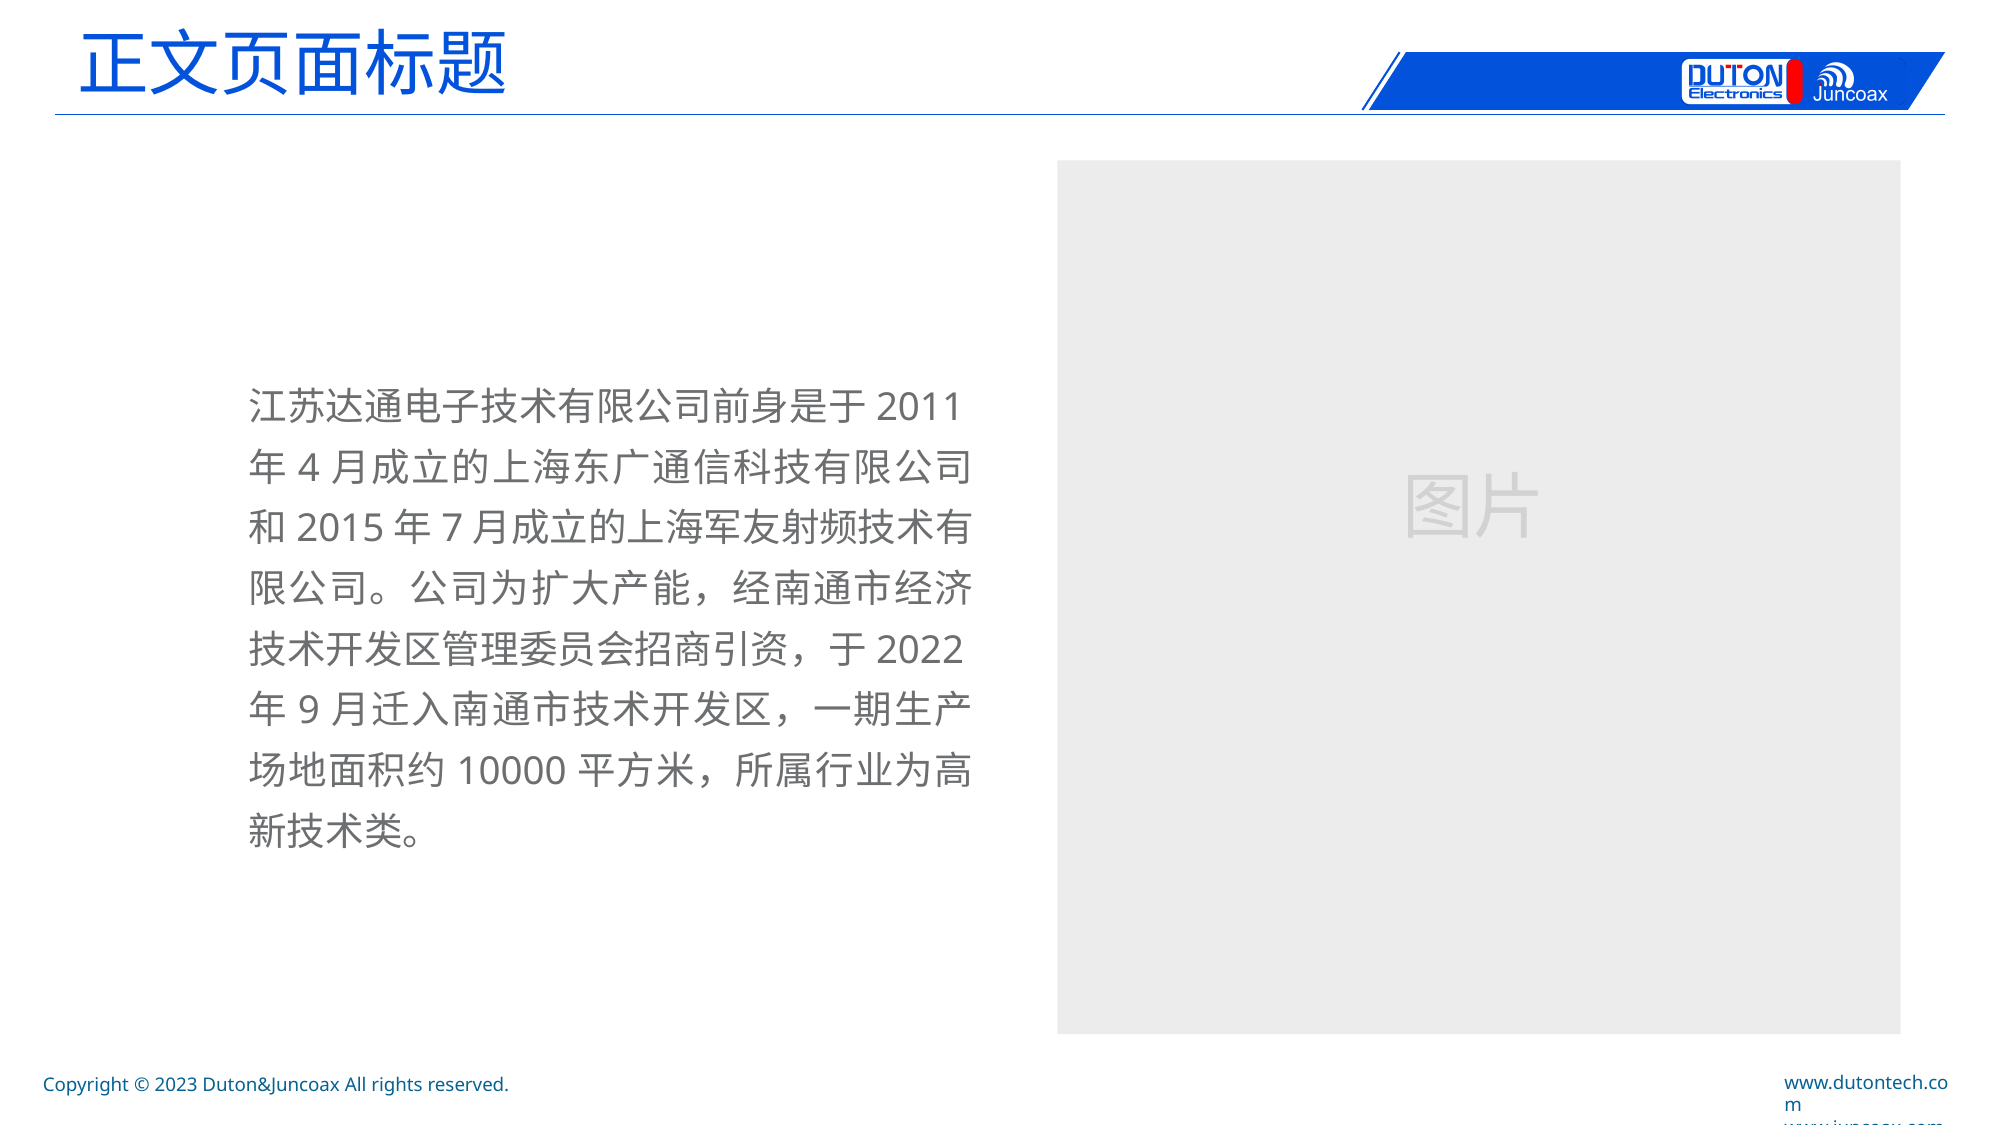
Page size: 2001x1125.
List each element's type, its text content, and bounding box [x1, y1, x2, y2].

text_box 江苏达通电子技术有限公司前身是于2011年4月成立的上海东广通信科技有限公司和2015年7月成立的上海军友射频技术有限公司。公司为扩大产能，经南通市经济技术开发区管理委员会招商引资，于2022年9月迁入南通市技术开发区，一期生产场地面积约10000平方米，所属行业为高新技术类。 [233, 360, 988, 861]
text_box [1056, 159, 1902, 1035]
text_box 图片 [1387, 468, 1574, 555]
text_box 正文页面标题 [62, 24, 794, 112]
picture [135, 1077, 149, 1091]
picture [1681, 58, 1906, 105]
